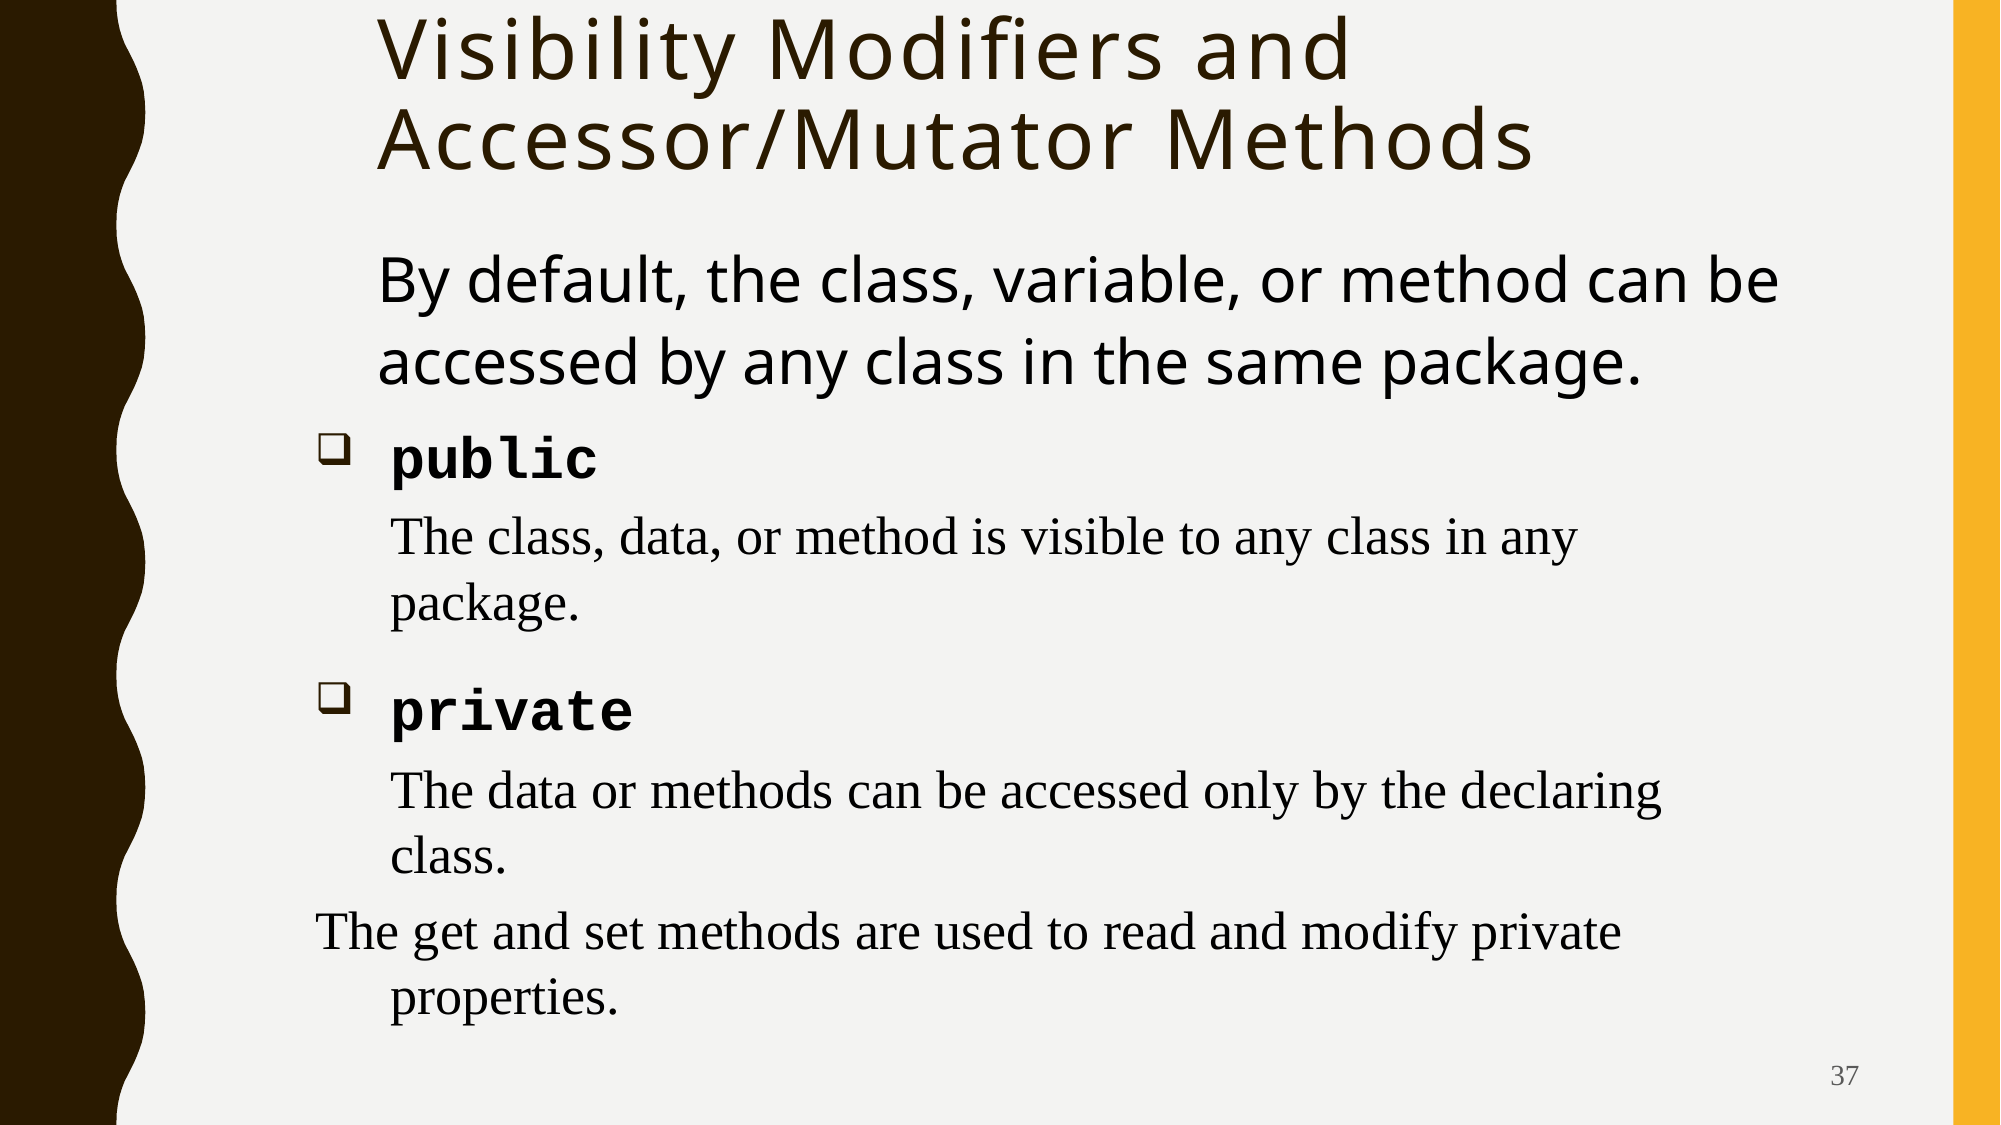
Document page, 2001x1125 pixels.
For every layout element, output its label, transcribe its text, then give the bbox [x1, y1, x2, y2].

list By default, the class, variable, or method can be accessed by any class in the same package. [362, 224, 1915, 413]
title Visibility Modifiers and Accessor/Mutator Methods [362, 0, 1638, 224]
text_box public The class, data, or method is visible to any class in any package. private The data or methods can be accessed only by the declaring class. The get and set methods are used to read and modify private properties. [299, 412, 1725, 1025]
slide_number 37 [1412, 1045, 1875, 1103]
